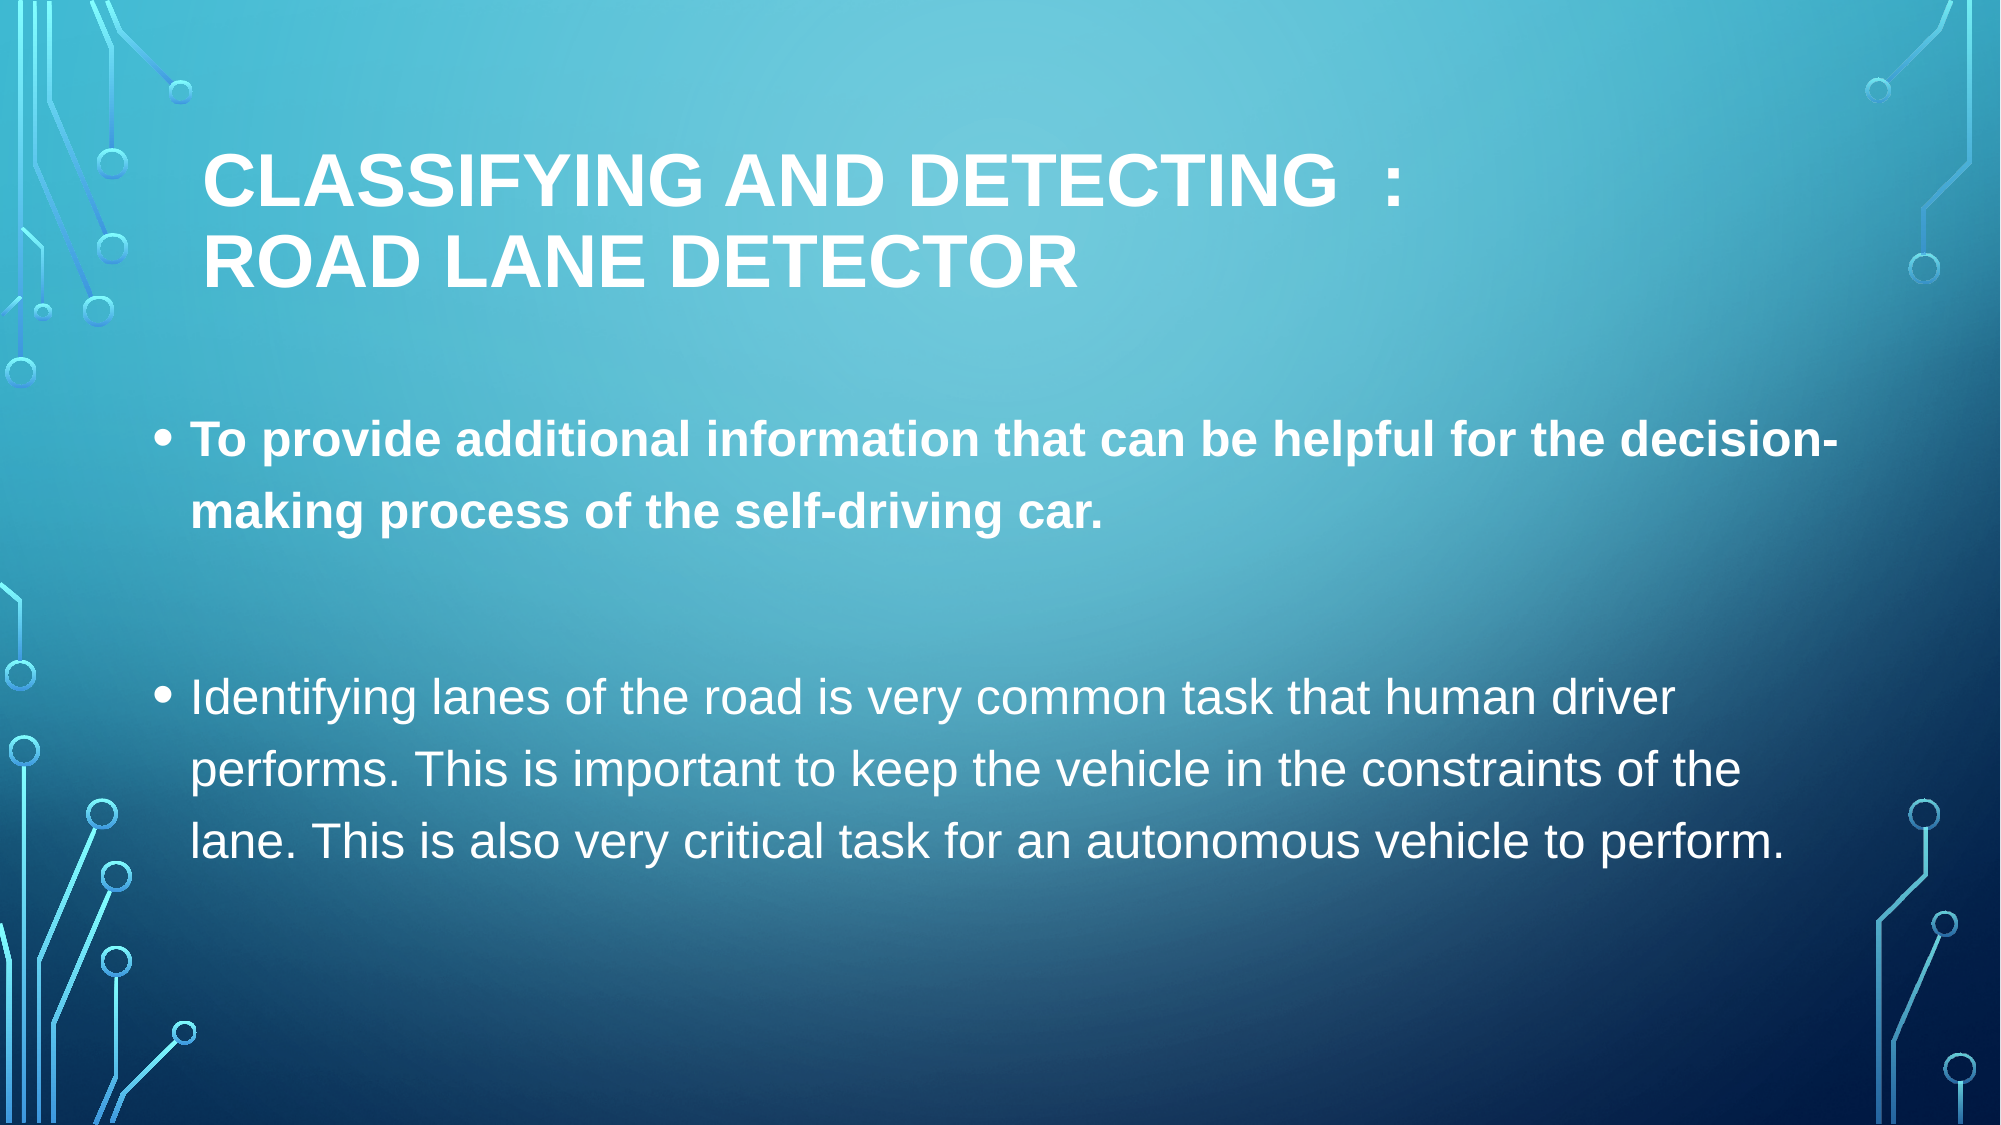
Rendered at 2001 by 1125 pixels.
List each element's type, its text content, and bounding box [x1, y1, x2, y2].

title Classifying and Detecting : Road Lane Detector [187, 101, 1813, 306]
list To provide additional information that can be helpful for the decision-making process of the self-driving car. Identifying lanes of the road is very common task that human driver performs. This is important to keep the vehicle in the constraints of the lane. This is also very critical task for an autonomous vehicle to perform. [137, 306, 1863, 1021]
